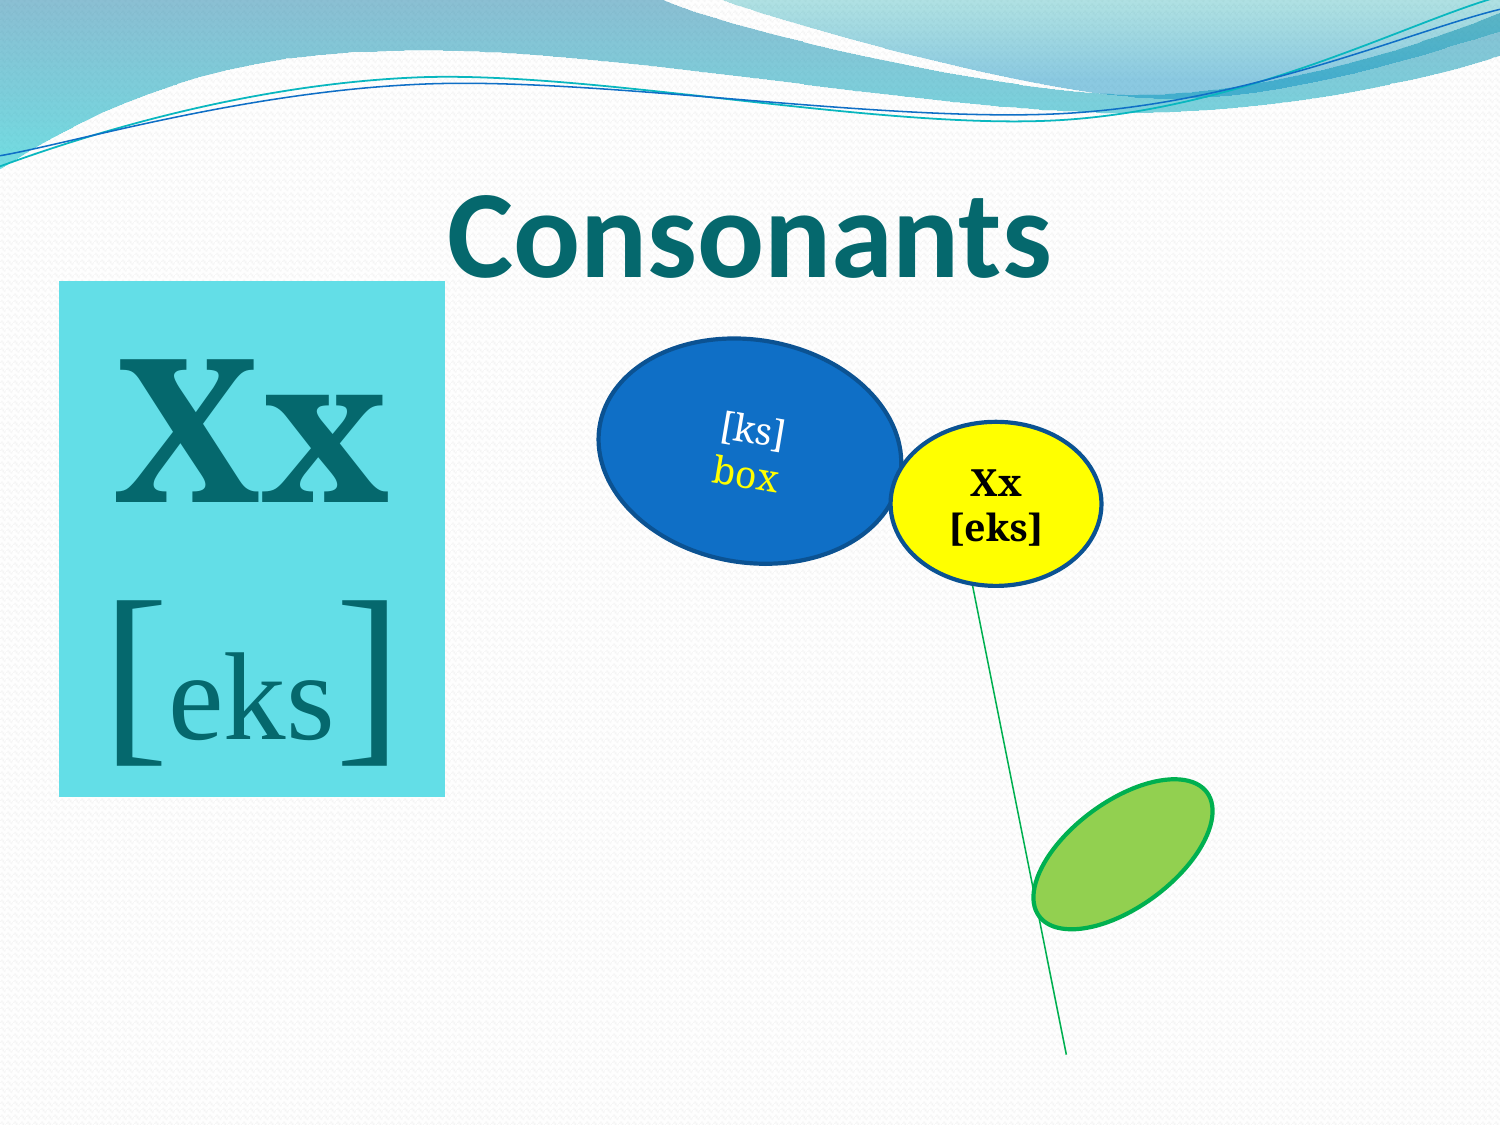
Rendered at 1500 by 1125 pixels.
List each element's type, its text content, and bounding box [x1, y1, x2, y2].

text_box [1031, 879, 1179, 932]
title Consonants [75, 115, 1425, 303]
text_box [784, 773, 1255, 868]
text_box [ks] box [596, 336, 904, 566]
table_header Xx [eks] [59, 281, 445, 797]
text_box Xx [eks] [888, 419, 1104, 588]
